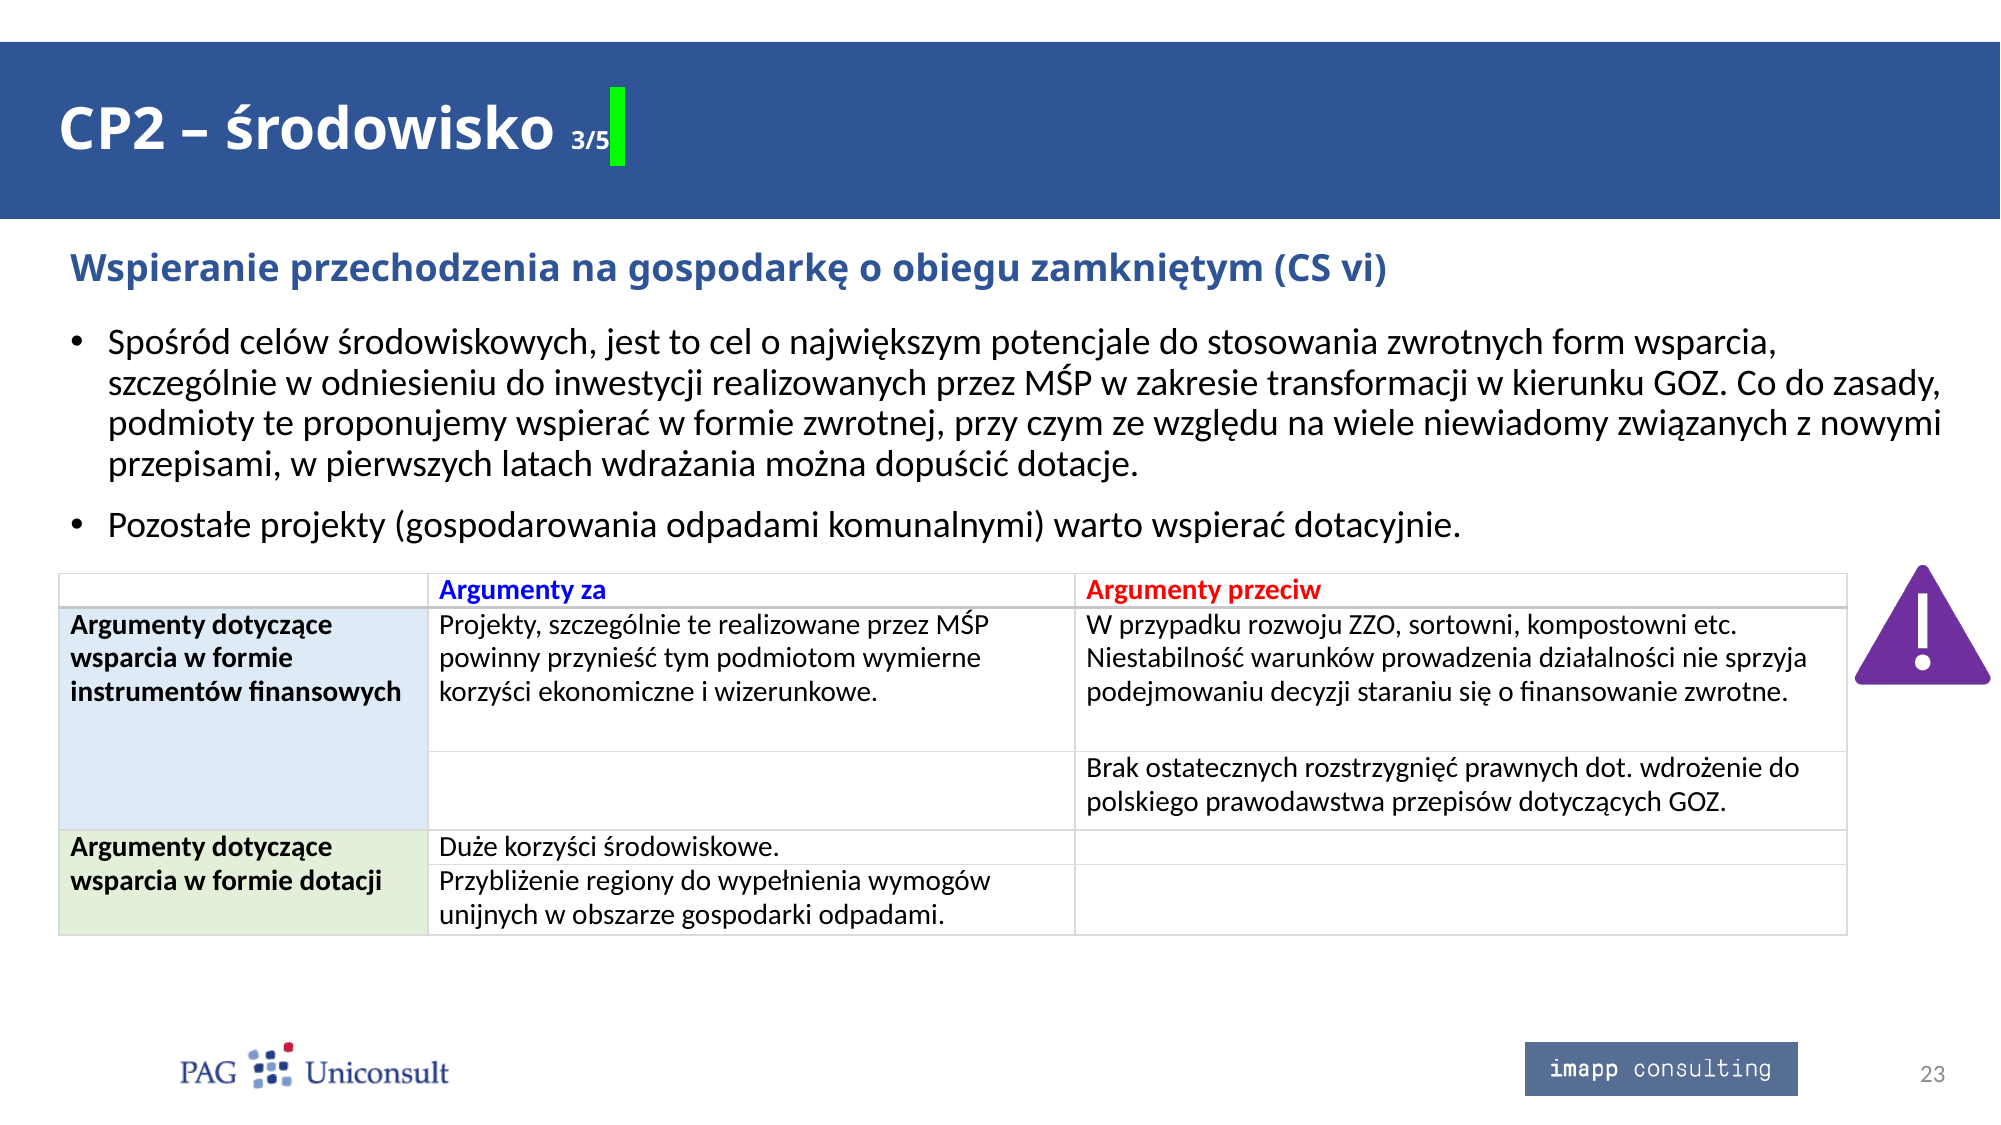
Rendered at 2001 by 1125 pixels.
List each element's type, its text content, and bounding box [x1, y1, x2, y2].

picture [1846, 549, 1998, 700]
slide_number 23 [1862, 1042, 1961, 1103]
table_cell Przybliżenie regiony do wypełnienia wymogów unijnych w obszarze gospodarki odpadami. [429, 865, 1074, 934]
table_cell [1076, 865, 1846, 934]
table_header [60, 574, 427, 606]
table_cell Argumenty dotyczące wsparcia w formie dotacji [60, 831, 427, 934]
table_cell [1076, 831, 1846, 864]
table_header Argumenty za [429, 574, 1074, 606]
title CP2 – środowisko 3/5 [0, 41, 2000, 219]
table_cell Argumenty dotyczące wsparcia w formie instrumentów finansowych [60, 609, 427, 829]
picture [165, 1040, 475, 1113]
table_cell Duże korzyści środowiskowe. [429, 831, 1074, 864]
table_cell W przypadku rozwoju ZZO, sortowni, kompostowni etc. Niestabilność warunków prowadzenia działalności nie sprzyja podejmowaniu decyzji staraniu się o finansowanie zwrotne. [1076, 609, 1846, 751]
table_header Argumenty przeciw [1076, 574, 1846, 606]
table_cell Brak ostatecznych rozstrzygnięć prawnych dot. wdrożenie do polskiego prawodawstwa przepisów dotyczących GOZ. [1076, 752, 1846, 829]
table_cell [429, 752, 1074, 829]
list Wspieranie przechodzenia na gospodarkę o obiegu zamkniętym (CS vi) Spośród celów środowiskowych, jest to cel o największym potencjale do stosowania zwrotnych form wsparcia, szczególnie w odniesieniu do inwestycji realizowanych przez MŚP w zakresie transformacji w kierunku GOZ. Co do zasady, podmioty te proponujemy wspierać w formie zwrotnej, przy czym ze względu na wiele niewiadomy związanych z nowymi przepisami, w pierwszych latach wdrażania można dopuścić dotacje. Pozostałe projekty (gospodarowania odpadami komunalnymi) warto wspierać dotacyjnie. [55, 229, 1961, 563]
table_cell Projekty, szczególnie te realizowane przez MŚP powinny przynieść tym podmiotom wymierne korzyści ekonomiczne i wizerunkowe. [429, 609, 1074, 751]
